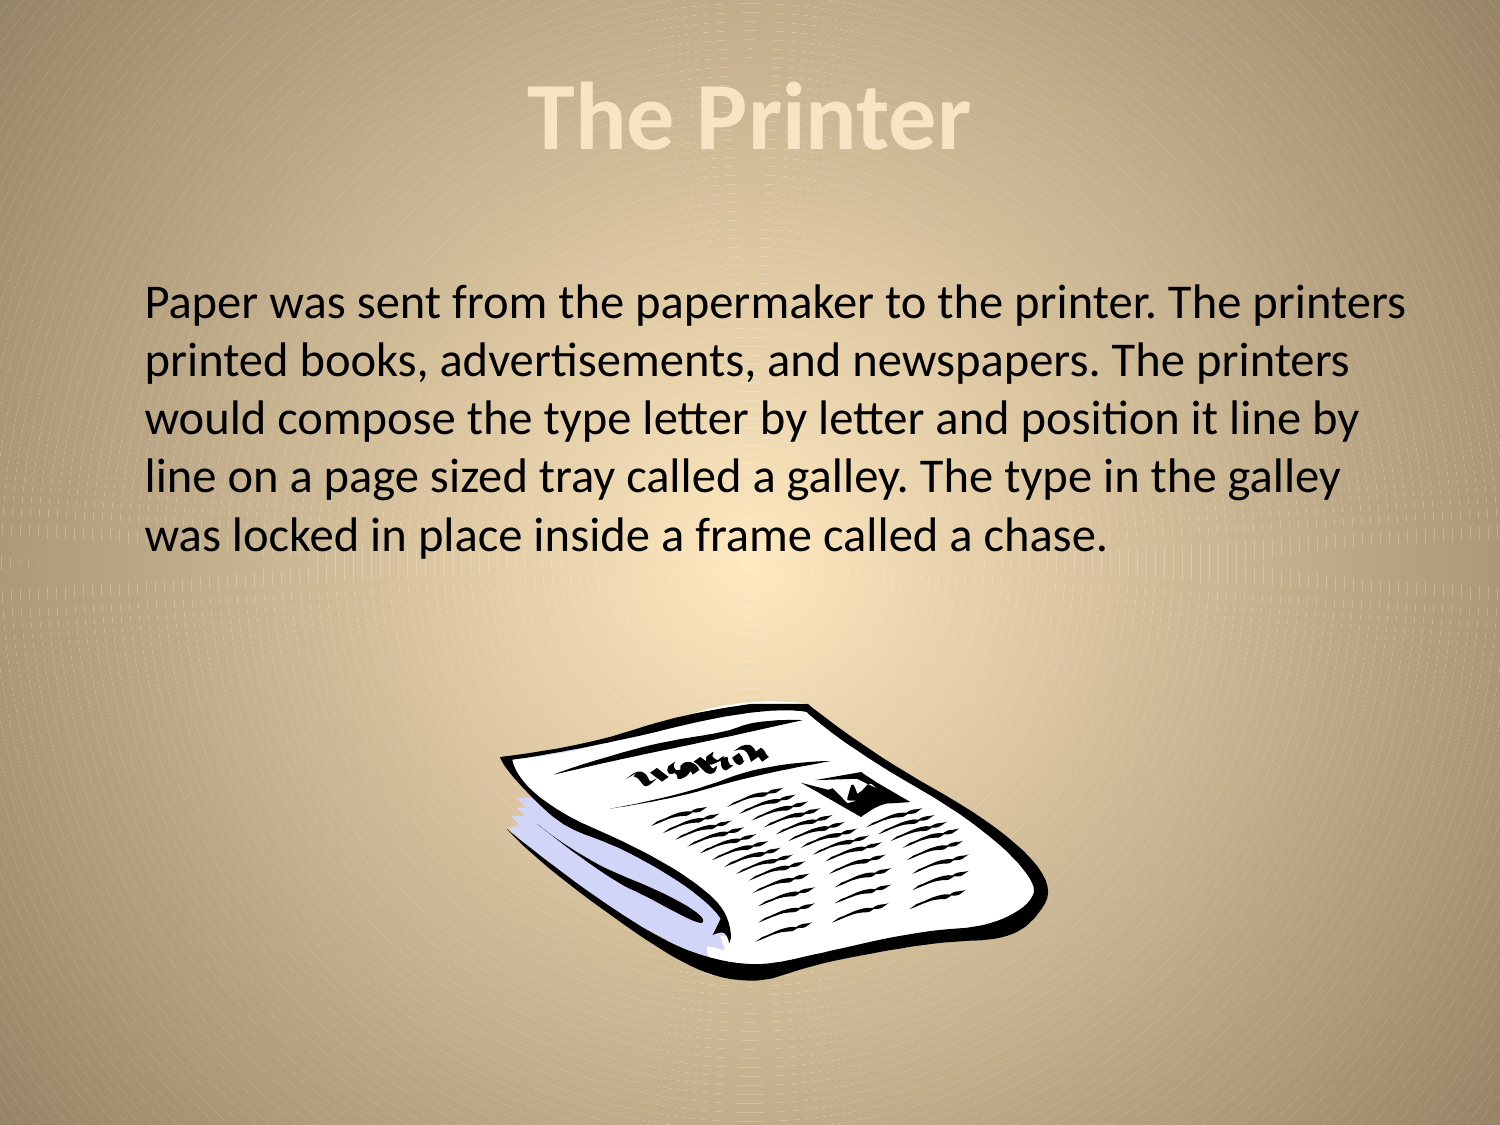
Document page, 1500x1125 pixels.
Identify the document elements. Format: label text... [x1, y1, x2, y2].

picture [499, 687, 1063, 986]
title The Printer [75, 45, 1425, 262]
list Paper was sent from the papermaker to the printer. The printers printed books, advertisements, and newspapers. The printers would compose the type letter by letter and position it line by line on a page sized tray called a galley. The type in the galley was locked in place inside a frame called a chase. [75, 262, 1425, 588]
